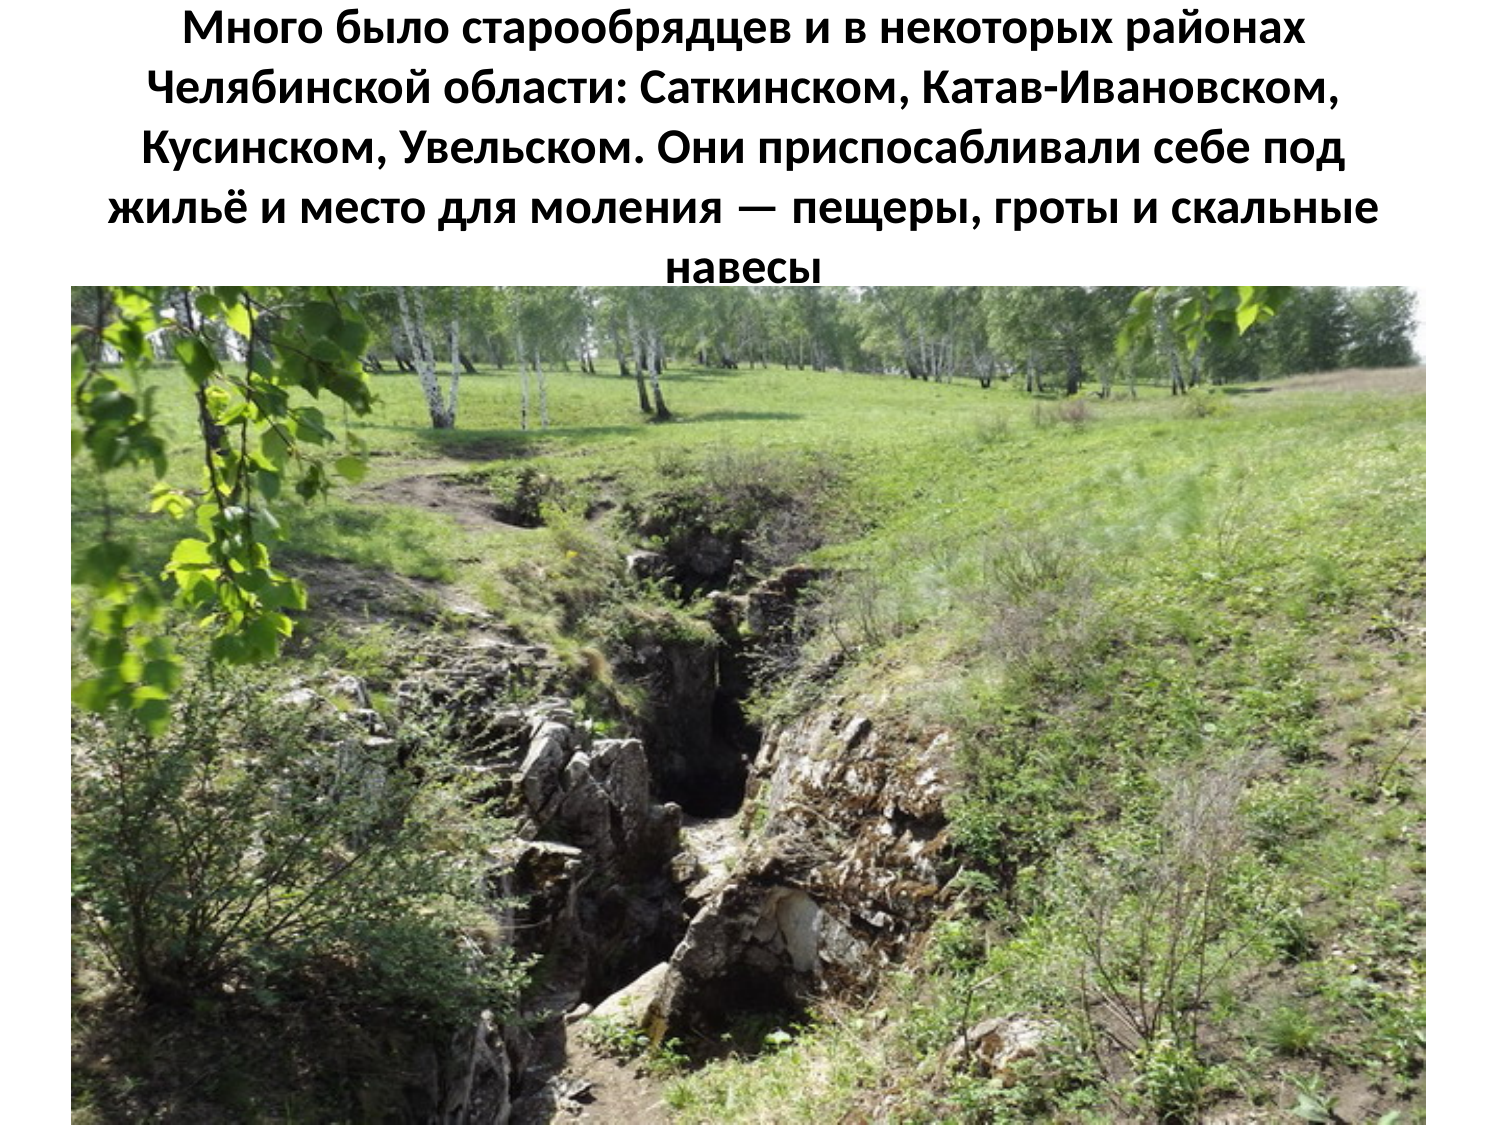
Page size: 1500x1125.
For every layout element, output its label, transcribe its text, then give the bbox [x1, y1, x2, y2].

picture [71, 285, 1426, 1125]
title Много было старообрядцев и в некоторых районах Челябинской области: Саткинском, Катав-Ивановском, Кусинском, Увельском. Они приспосабливали себе под жильё и место для моления — пещеры, гроты и скальные навесы [53, 0, 1435, 287]
